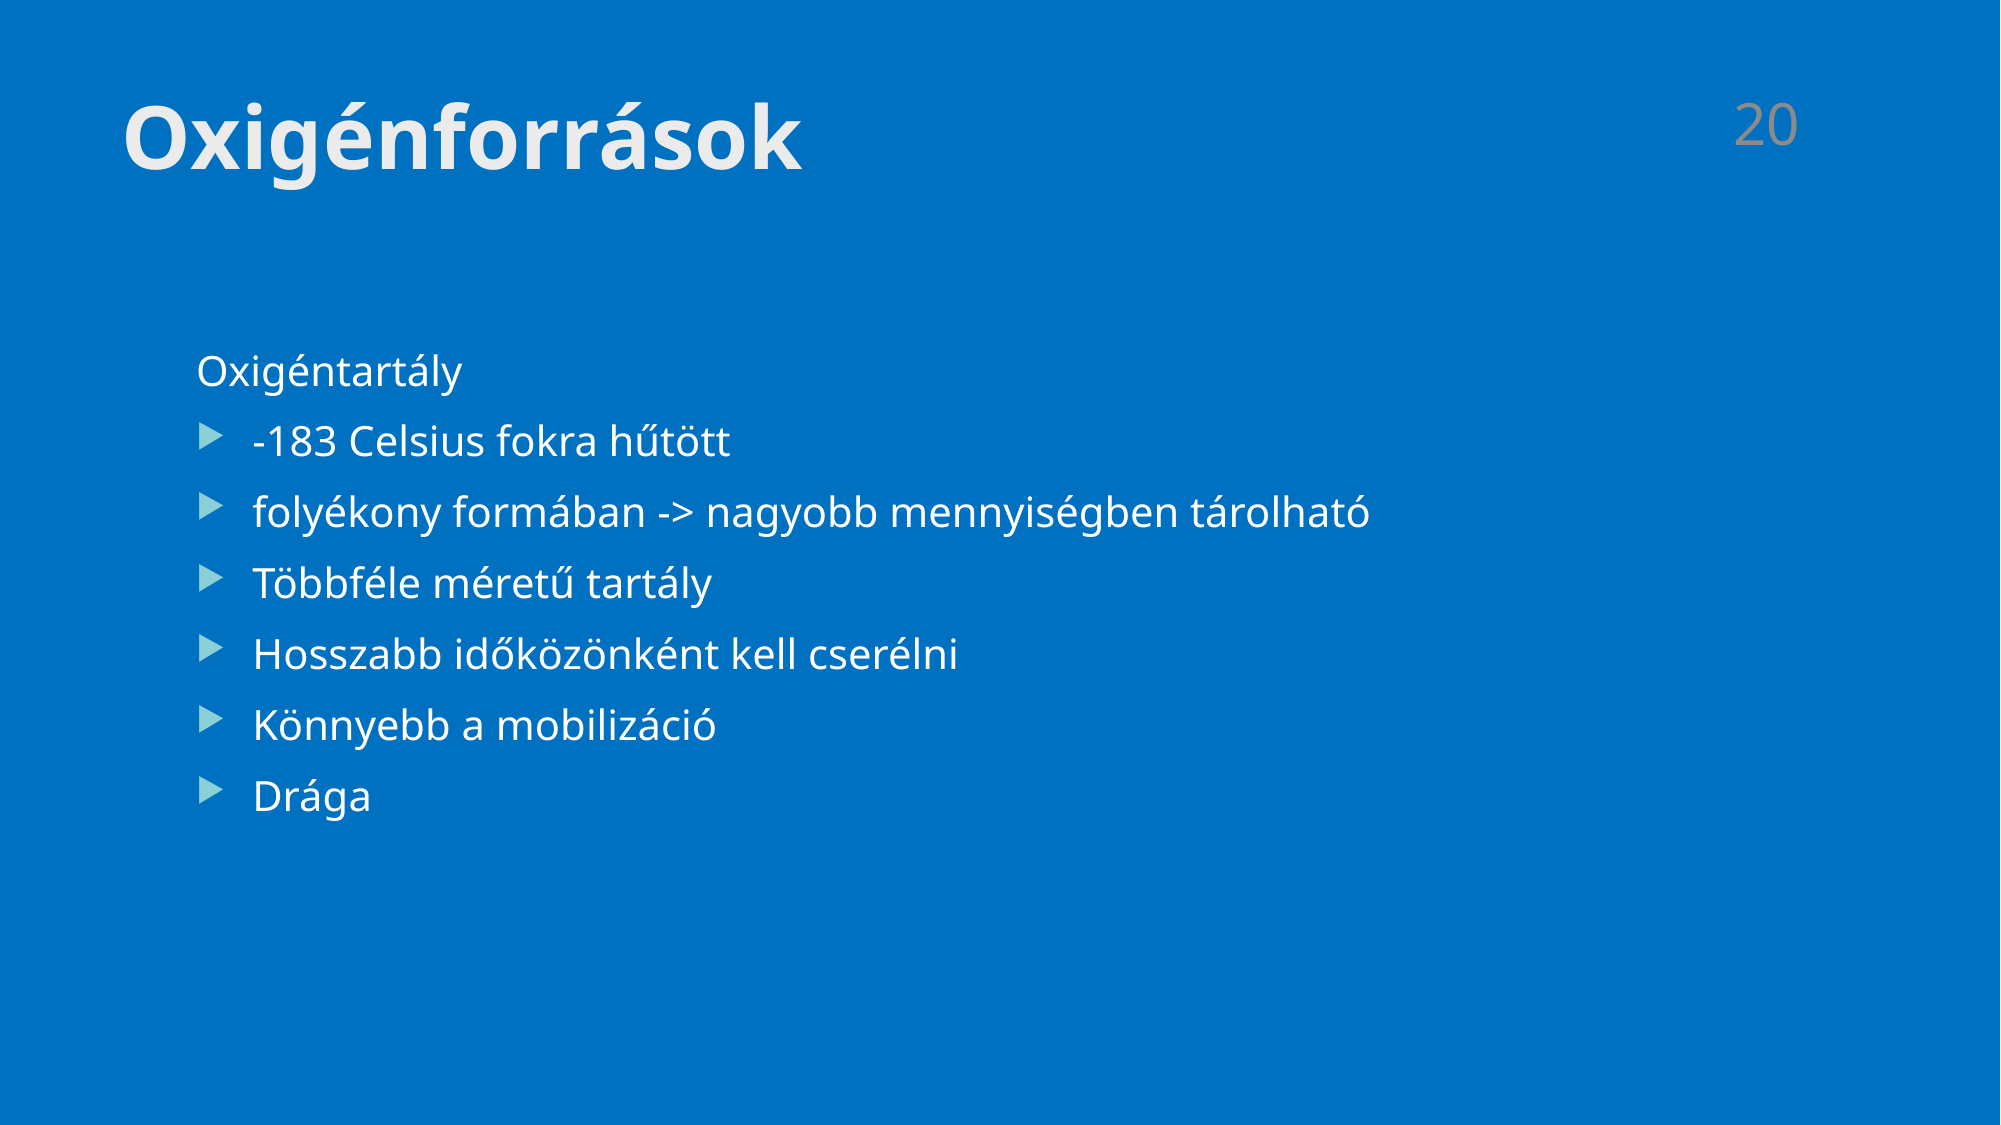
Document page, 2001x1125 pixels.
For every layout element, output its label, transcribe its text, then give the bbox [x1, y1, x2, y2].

title Oxigénforrások [106, 74, 1649, 304]
slide_number 20 [1698, 48, 1836, 175]
list Oxigéntartály -183 Celsius fokra hűtött folyékony formában -> nagyobb mennyiségben tárolható Többféle méretű tartály Hosszabb időközönként kell cserélni Könnyebb a mobilizáció Drága [181, 336, 1649, 1025]
